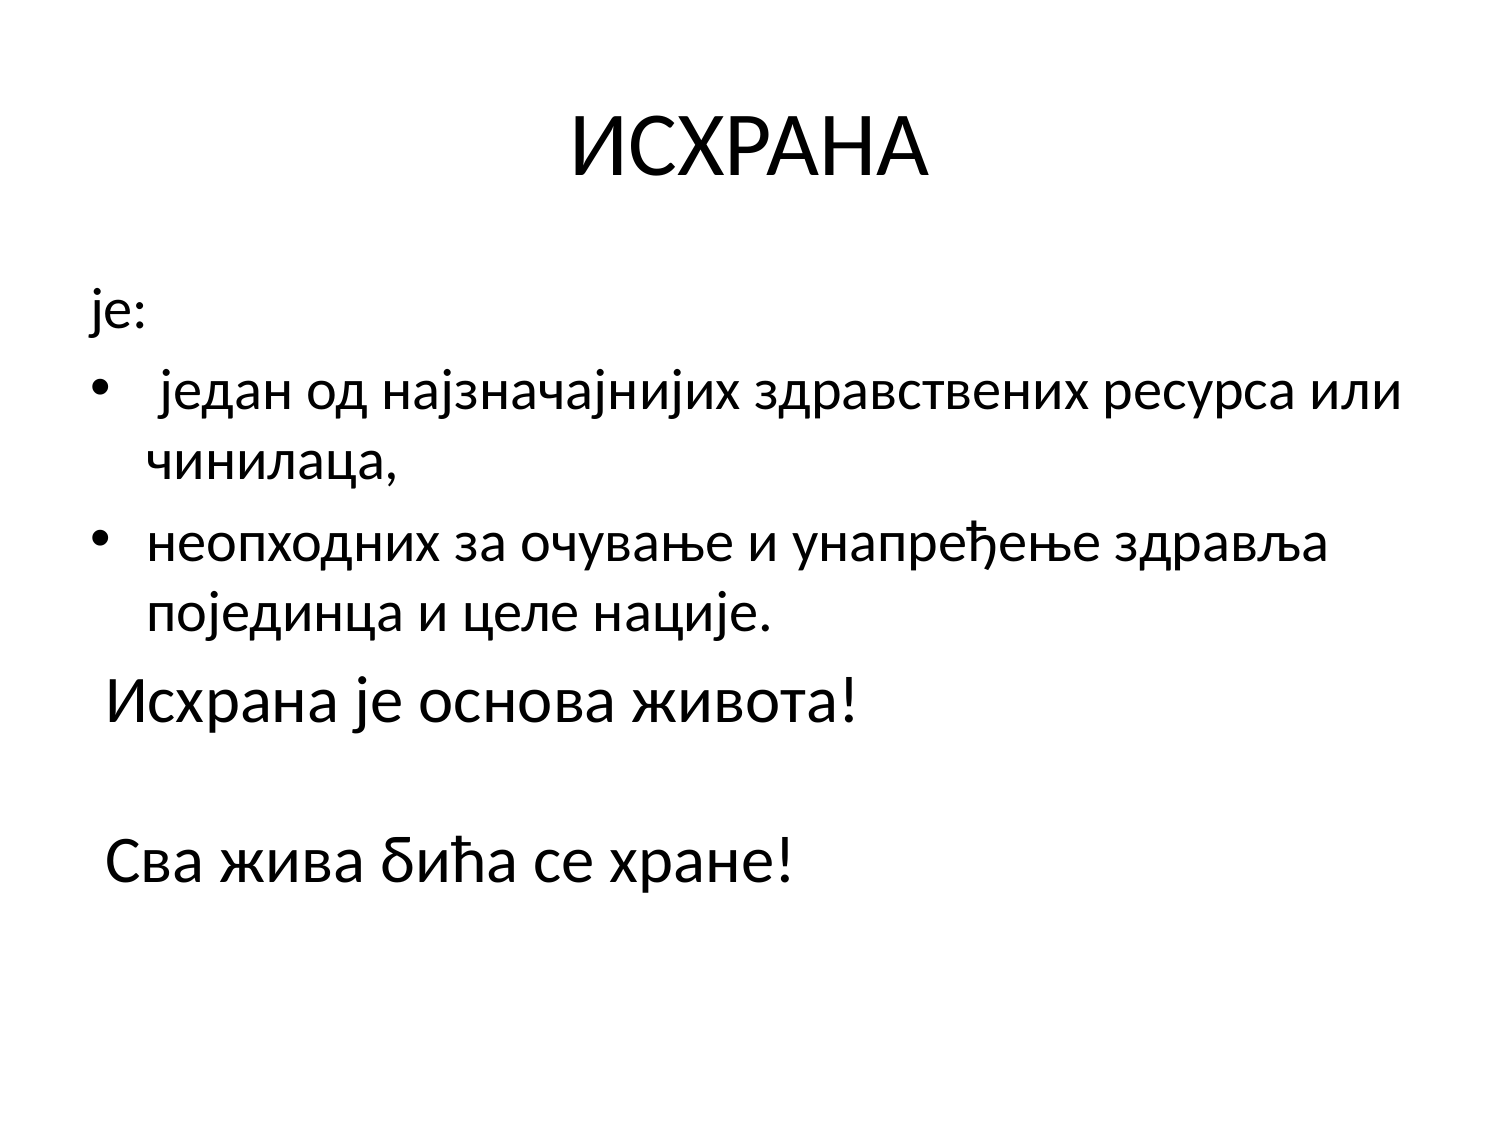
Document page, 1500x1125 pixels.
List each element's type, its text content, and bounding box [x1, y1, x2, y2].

title ИСХРАНА [75, 45, 1425, 233]
list је: један од најзначајнијих здравствених ресурса или чинилаца, неопходних за очување и унапређење здравља појединца и целе нације. Исхрана је основа живота! Сва жива бића се хране! [75, 262, 1425, 1005]
